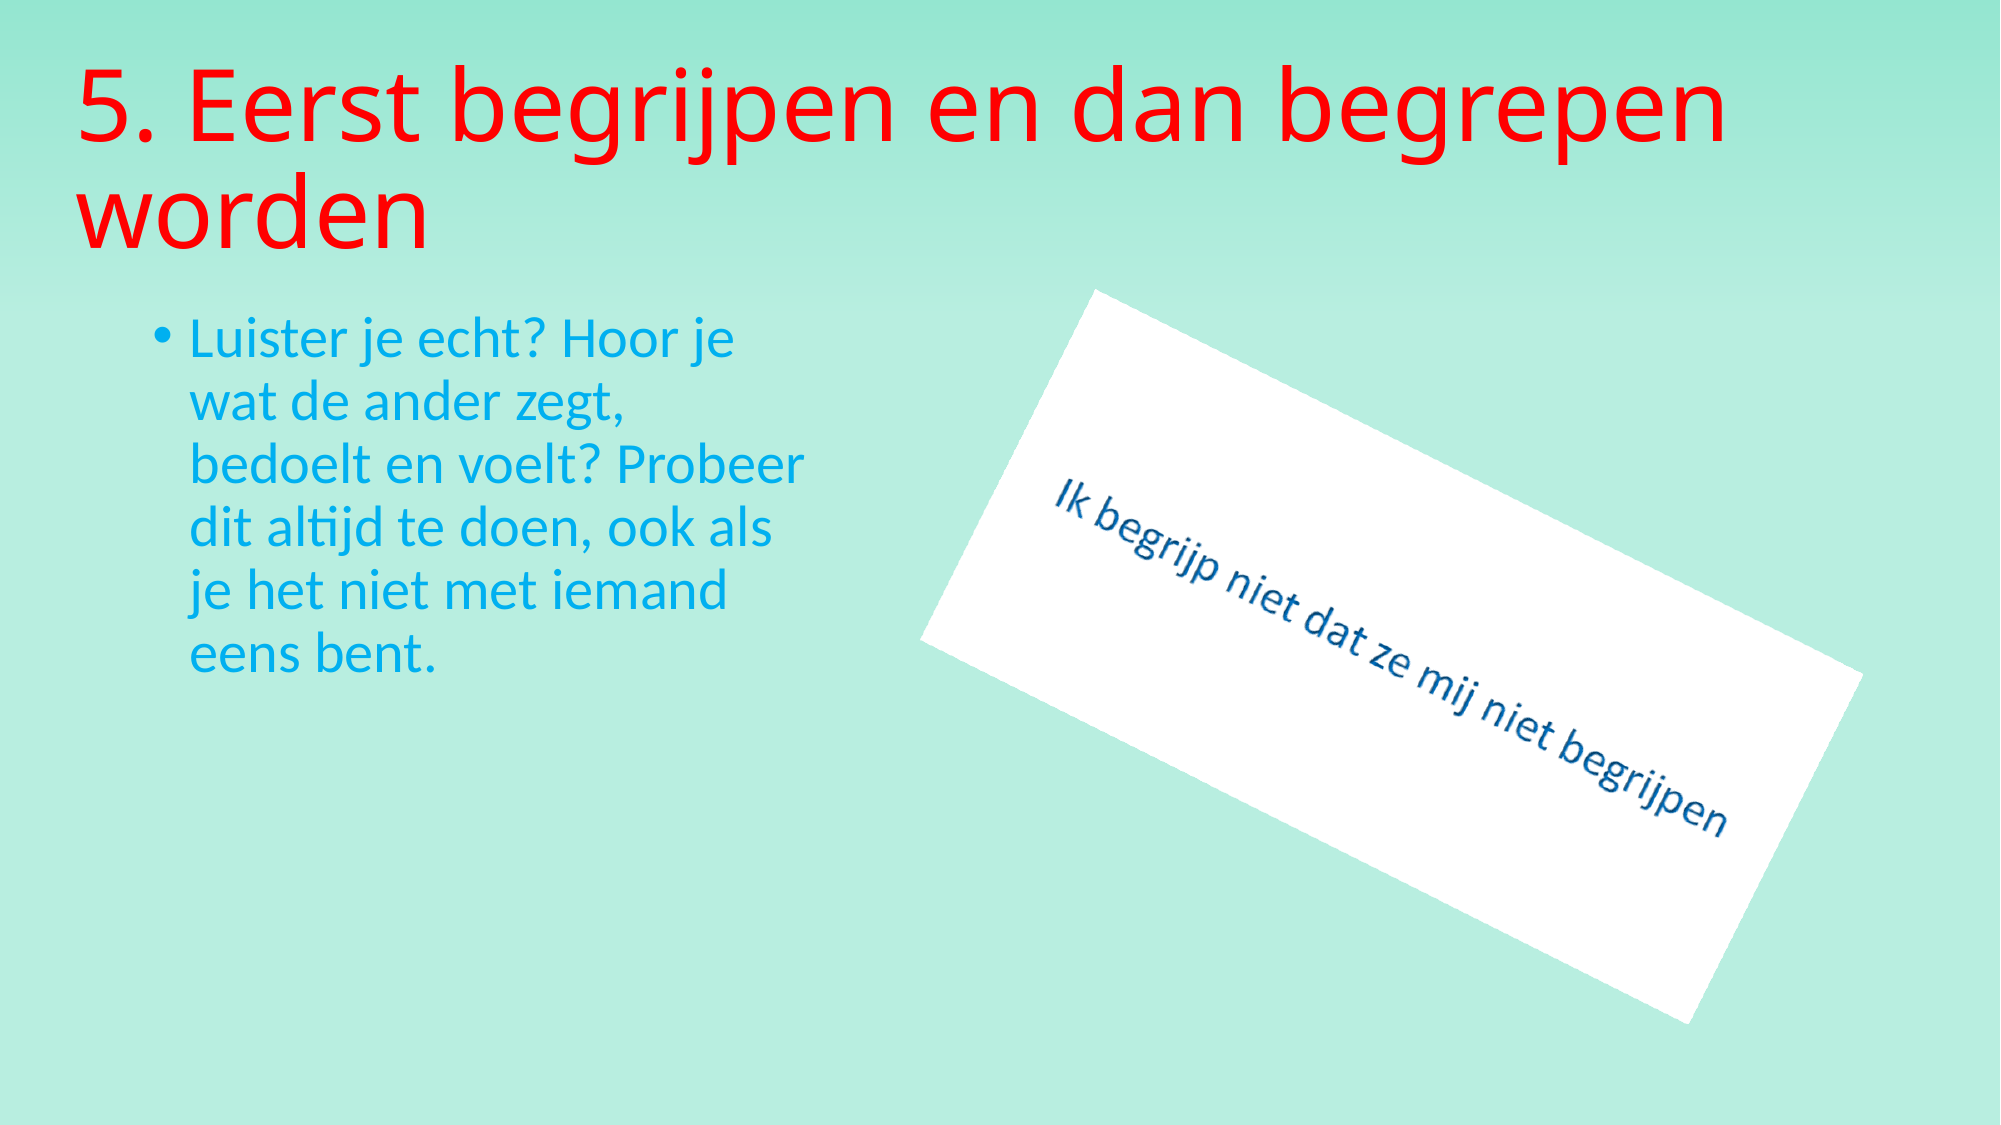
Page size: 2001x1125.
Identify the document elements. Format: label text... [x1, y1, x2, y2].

title 5. Eerst begrijpen en dan begrepen worden [60, 59, 1863, 278]
picture [921, 290, 1863, 1024]
list Luister je echt? Hoor je wat de ander zegt, bedoelt en voelt? Probeer dit altijd te doen, ook als je het niet met iemand eens bent. [137, 299, 824, 867]
